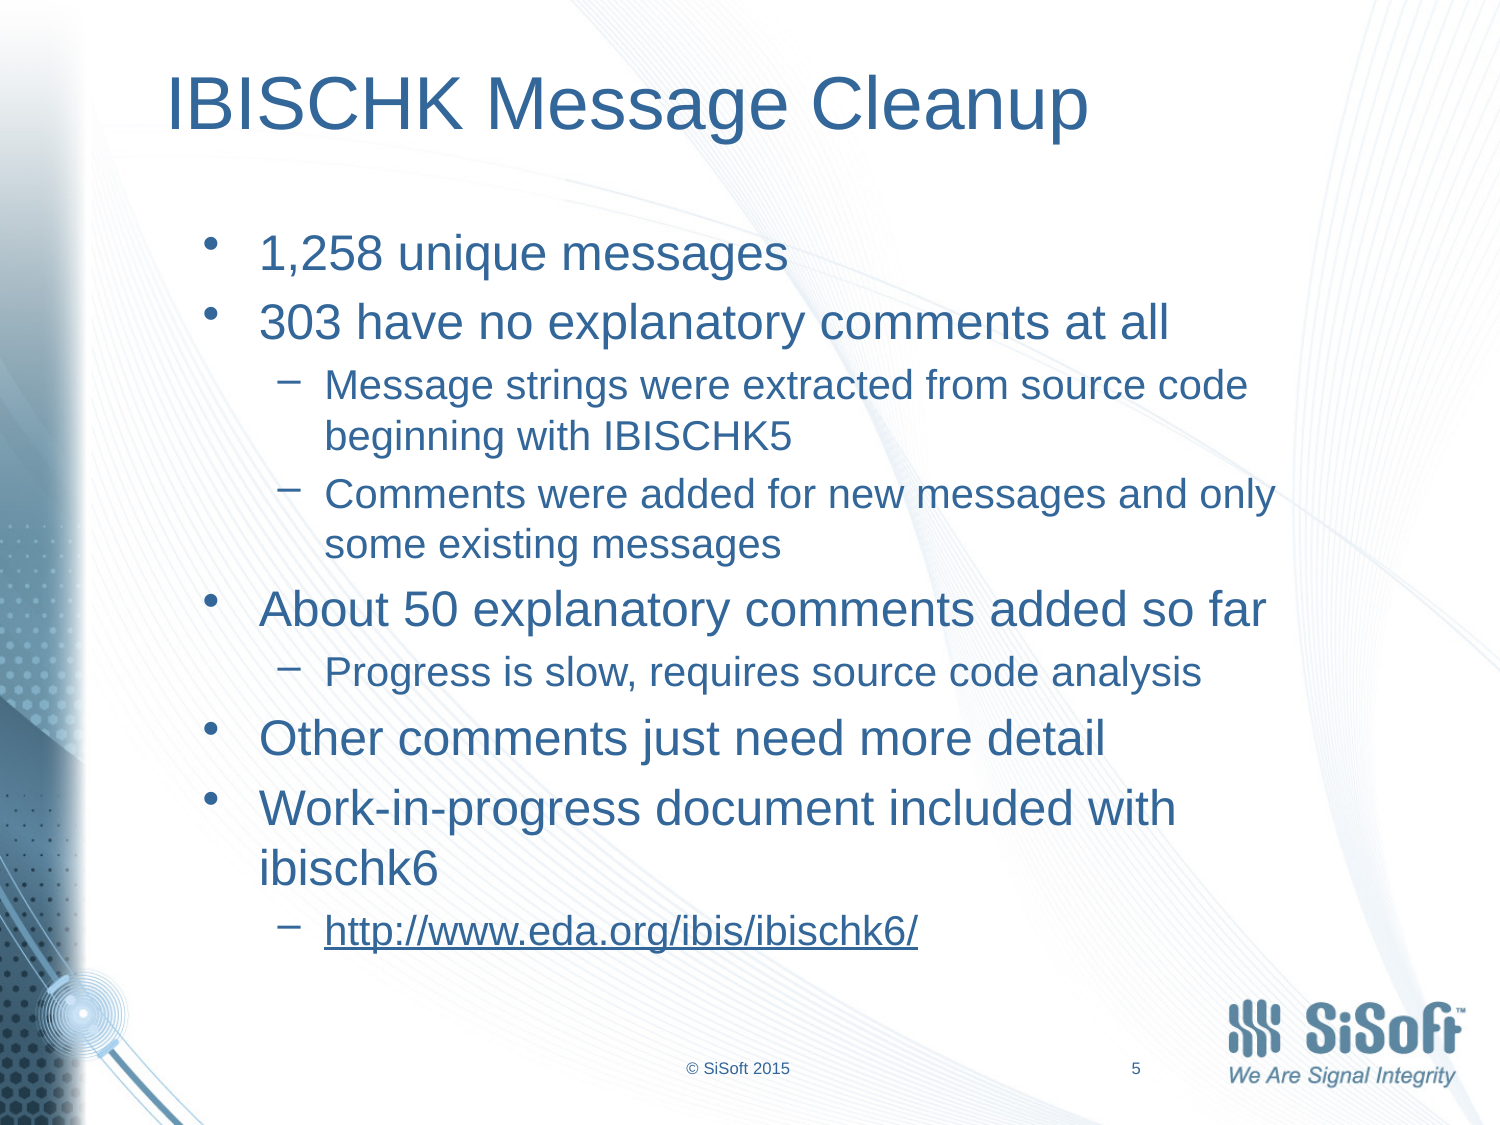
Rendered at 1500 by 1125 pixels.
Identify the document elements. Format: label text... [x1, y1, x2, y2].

list 1,258 unique messages 303 have no explanatory comments at all Message strings were extracted from source code beginning with IBISCHK5 Comments were added for new messages and only some existing messages About 50 explanatory comments added so far Progress is slow, requires source code analysis Other comments just need more detail Work-in-progress document included with ibischk6 http://www.eda.org/ibis/ibischk6/ [187, 212, 1363, 963]
picture [0, 0, 1500, 1125]
title IBISCHK Message Cleanup [150, 24, 1300, 175]
